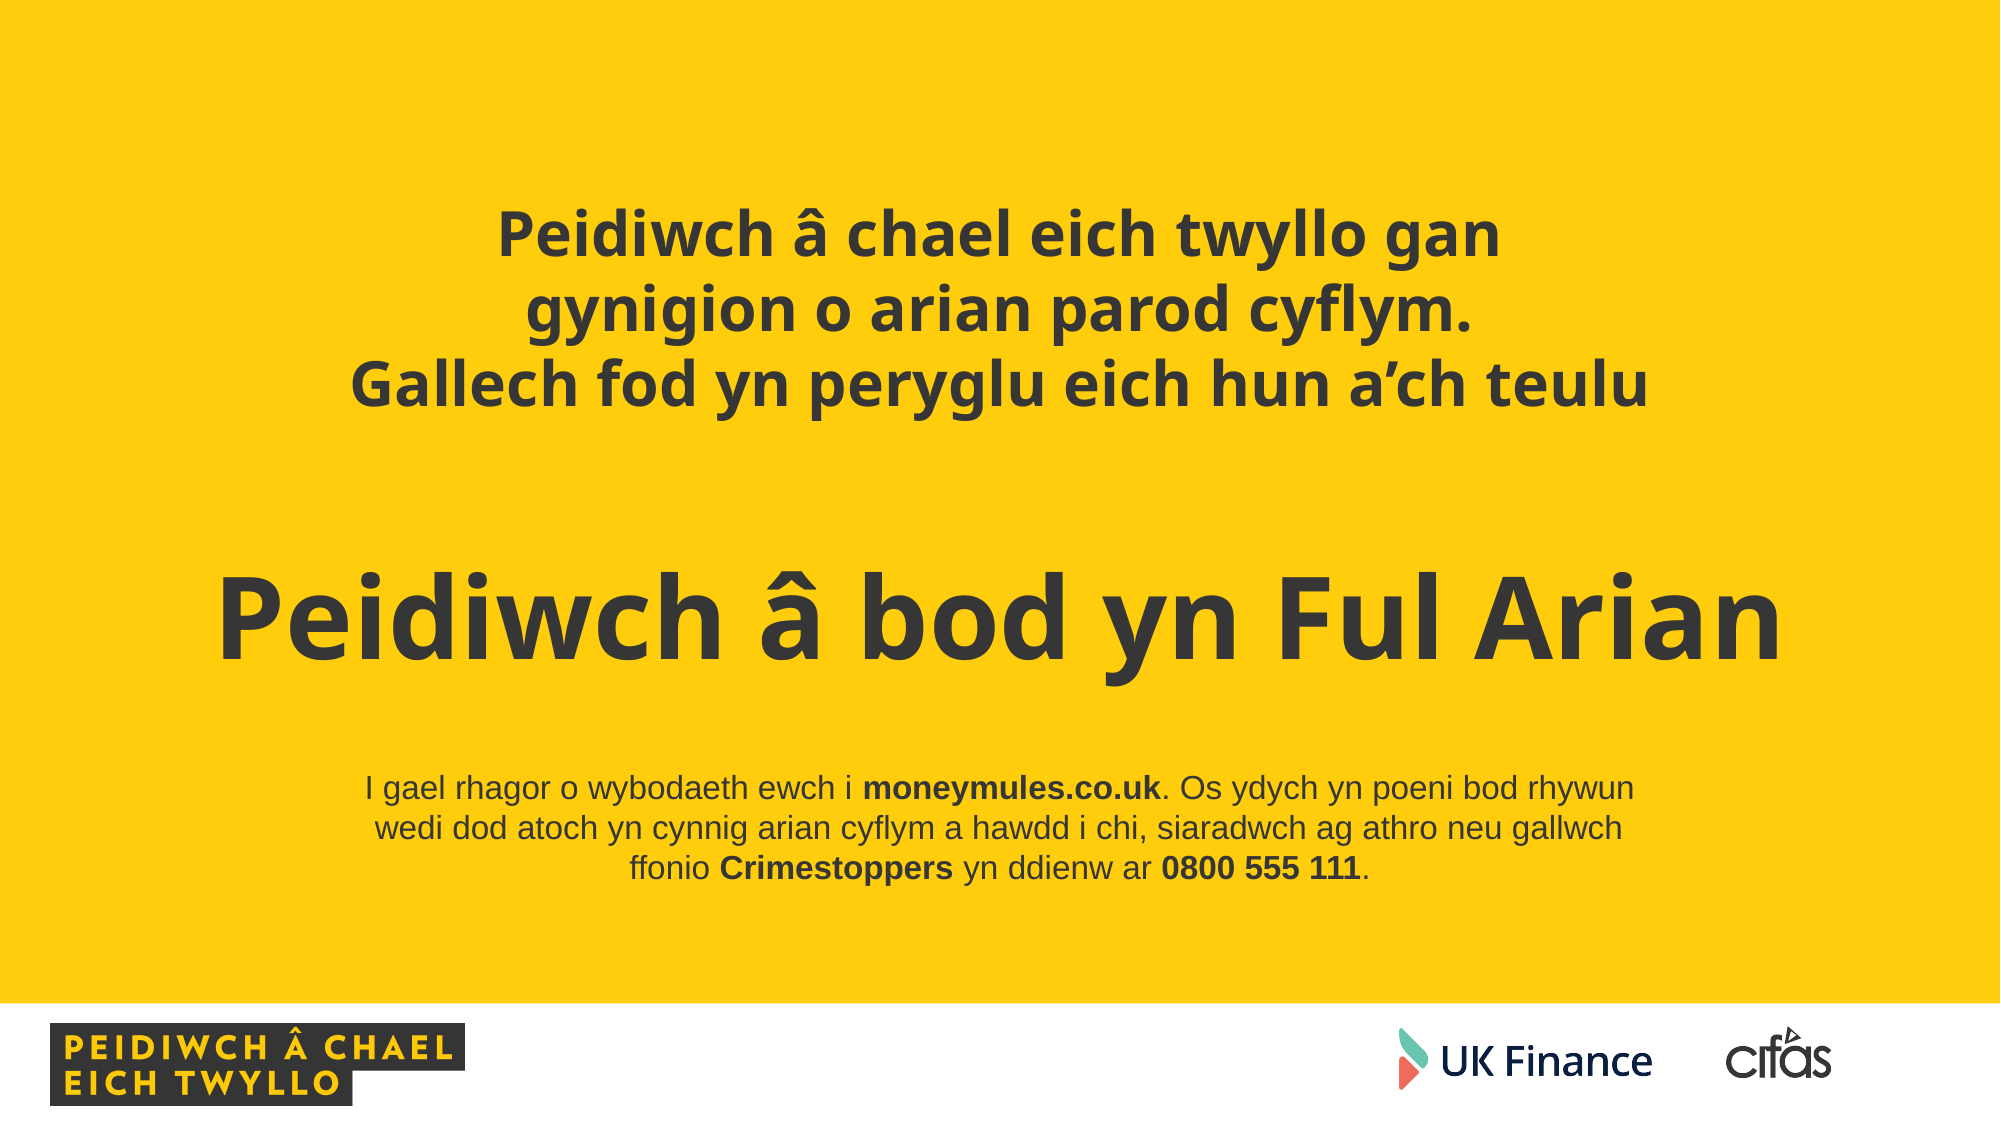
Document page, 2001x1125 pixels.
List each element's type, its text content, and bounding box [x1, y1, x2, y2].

picture [1398, 1028, 1652, 1090]
text_box I gael rhagor o wybodaeth ewch i moneymules.co.uk. Os ydych yn poeni bod rhywun wedi dod atoch yn cynnig arian cyflym a hawdd i chi, siaradwch ag athro neu gallwch ffonio Crimestoppers yn ddienw ar 0800 555 111. [0, 758, 2000, 894]
text_box Peidiwch â chael eich twyllo gan gynigion o arian parod cyflym. Gallech fod yn peryglu eich hun a’ch teulu [0, 207, 2000, 406]
title Peidiwch â bod yn Ful Arian [0, 523, 2000, 721]
picture [1714, 1015, 1838, 1097]
picture [50, 1023, 465, 1106]
text_box [0, 1002, 2000, 1125]
